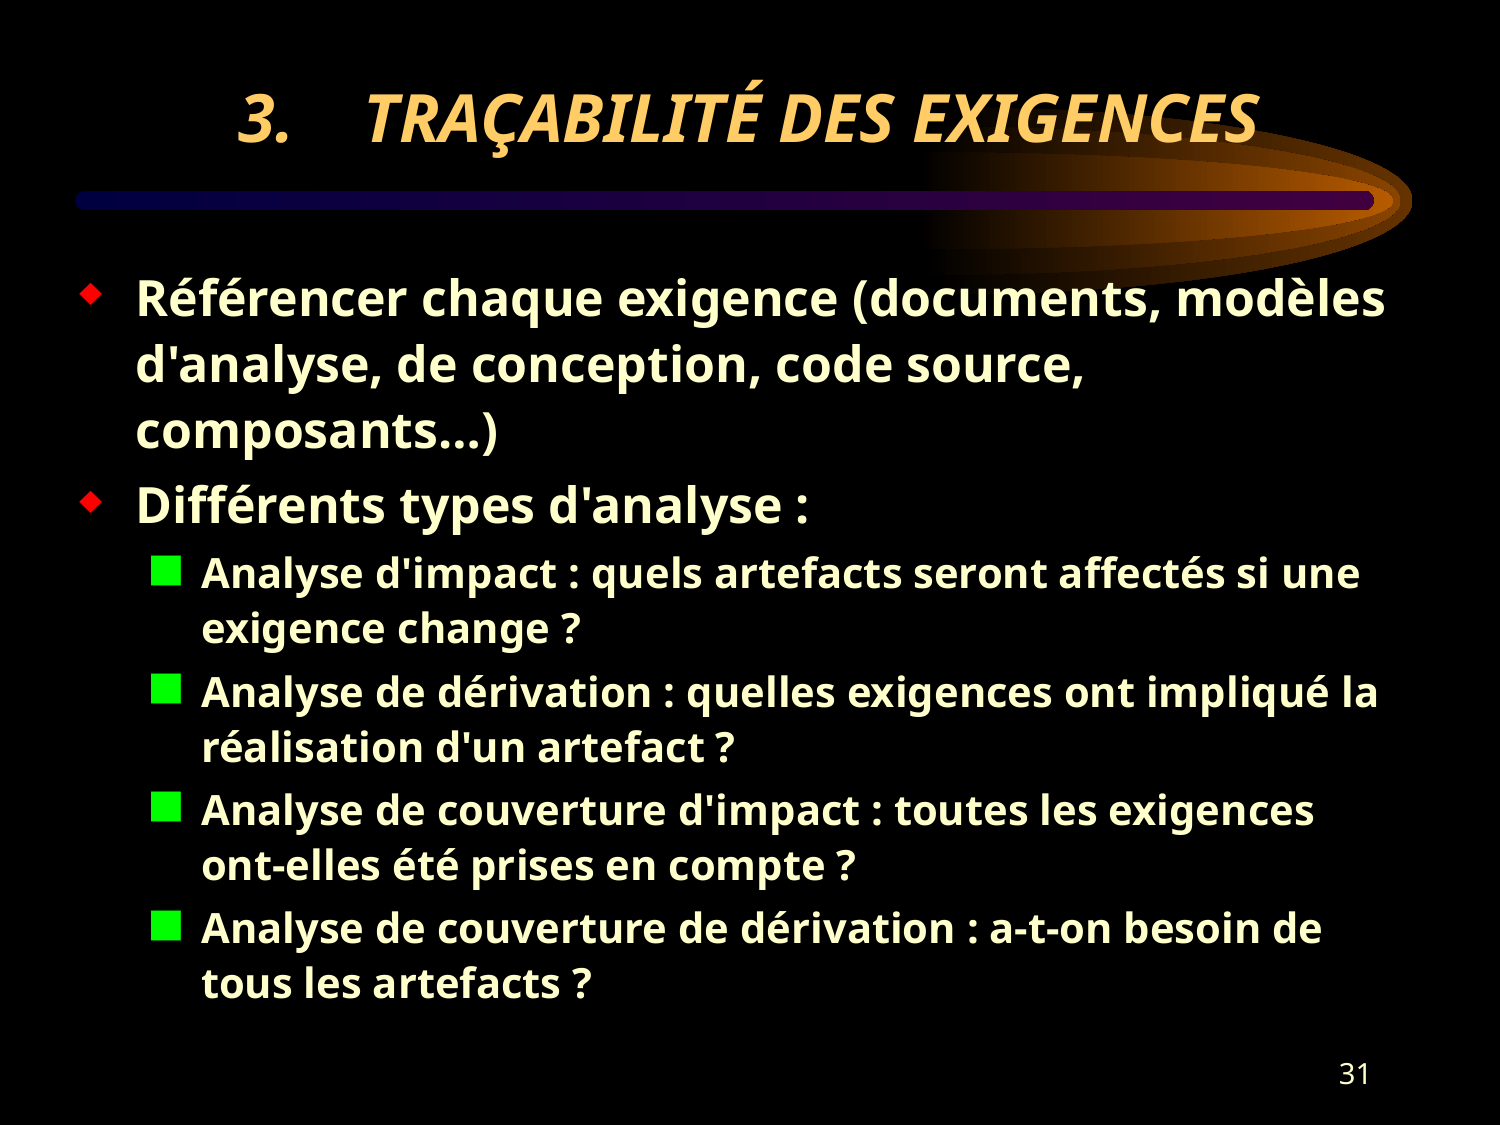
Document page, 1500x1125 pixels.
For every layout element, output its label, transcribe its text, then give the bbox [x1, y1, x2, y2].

slide_number 31 [1074, 1037, 1388, 1113]
list Référencer chaque exigence (documents, modèles d'analyse, de conception, code source, composants…) Différents types d'analyse : Analyse d'impact : quels artefacts seront affectés si une exigence change ? Analyse de dérivation : quelles exigences ont impliqué la réalisation d'un artefact ? Analyse de couverture d'impact : toutes les exigences ont-elles été prises en compte ? Analyse de couverture de dérivation : a-t-on besoin de tous les artefacts ? [64, 252, 1420, 928]
title 3. TRAÇABILITÉ DES EXIGENCES [112, 44, 1388, 233]
